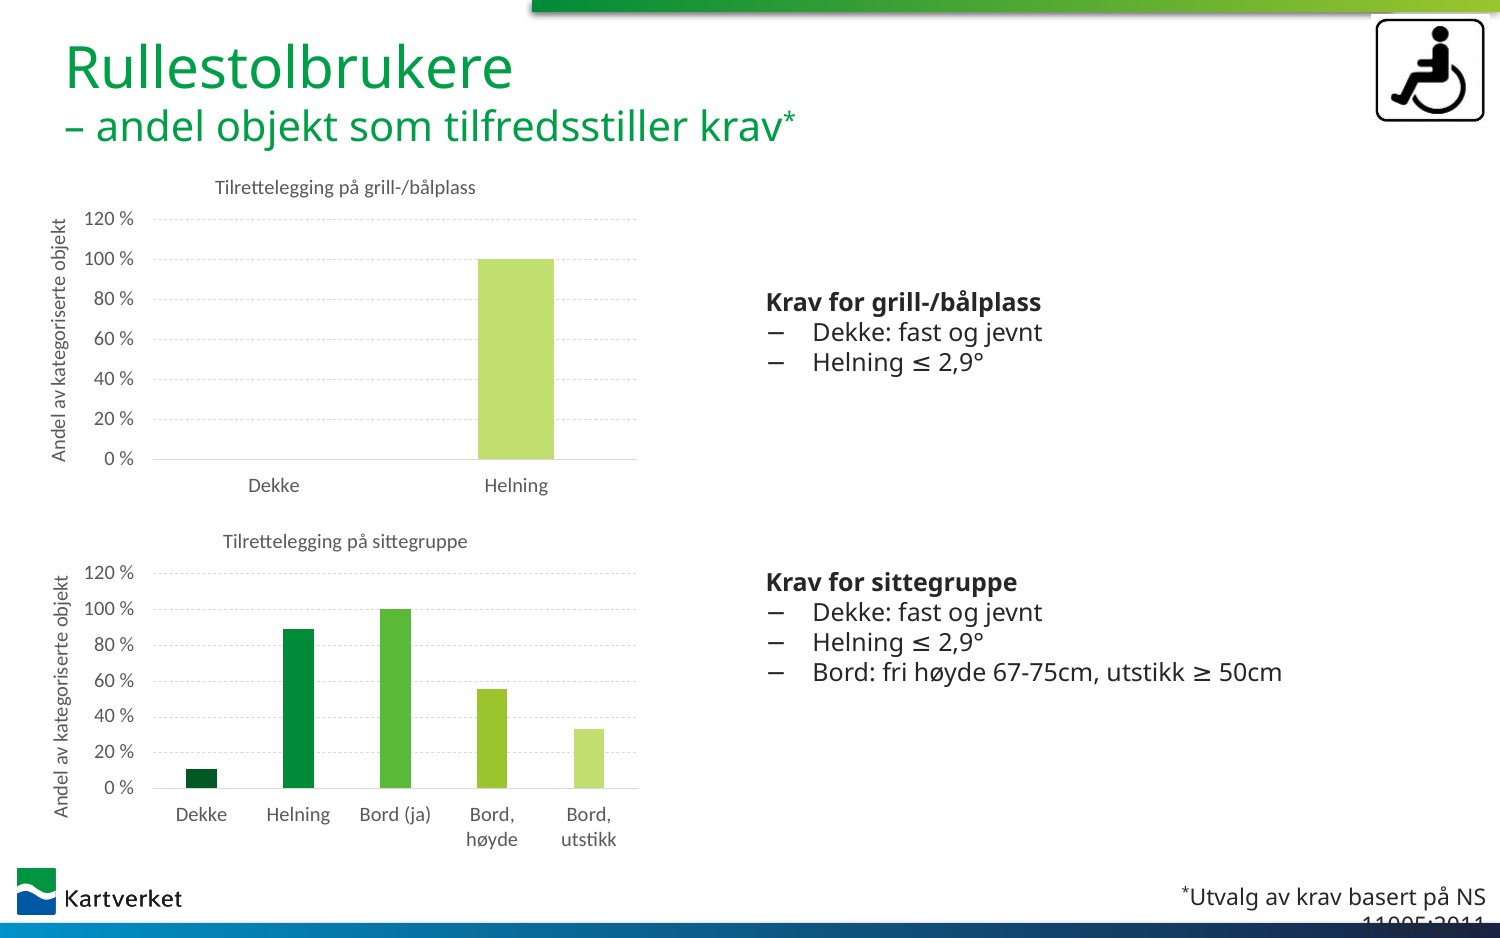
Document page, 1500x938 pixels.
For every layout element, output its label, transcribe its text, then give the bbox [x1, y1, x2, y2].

picture [41, 520, 650, 859]
text_box *Utvalg av krav basert på NS 11005:2011 [1068, 873, 1500, 938]
picture [1371, 13, 1491, 127]
text_box Krav for grill-/bålplass Dekke: fast og jevnt Helning ≤ 2,9° [750, 279, 1452, 384]
picture [41, 166, 650, 505]
text_box Krav for sittegruppe Dekke: fast og jevnt Helning ≤ 2,9° Bord: fri høyde 67-75cm, utstikk ≥ 50cm [750, 559, 1500, 694]
text_box Rullestolbrukere – andel objekt som tilfredsstiller krav* [49, 14, 1431, 158]
